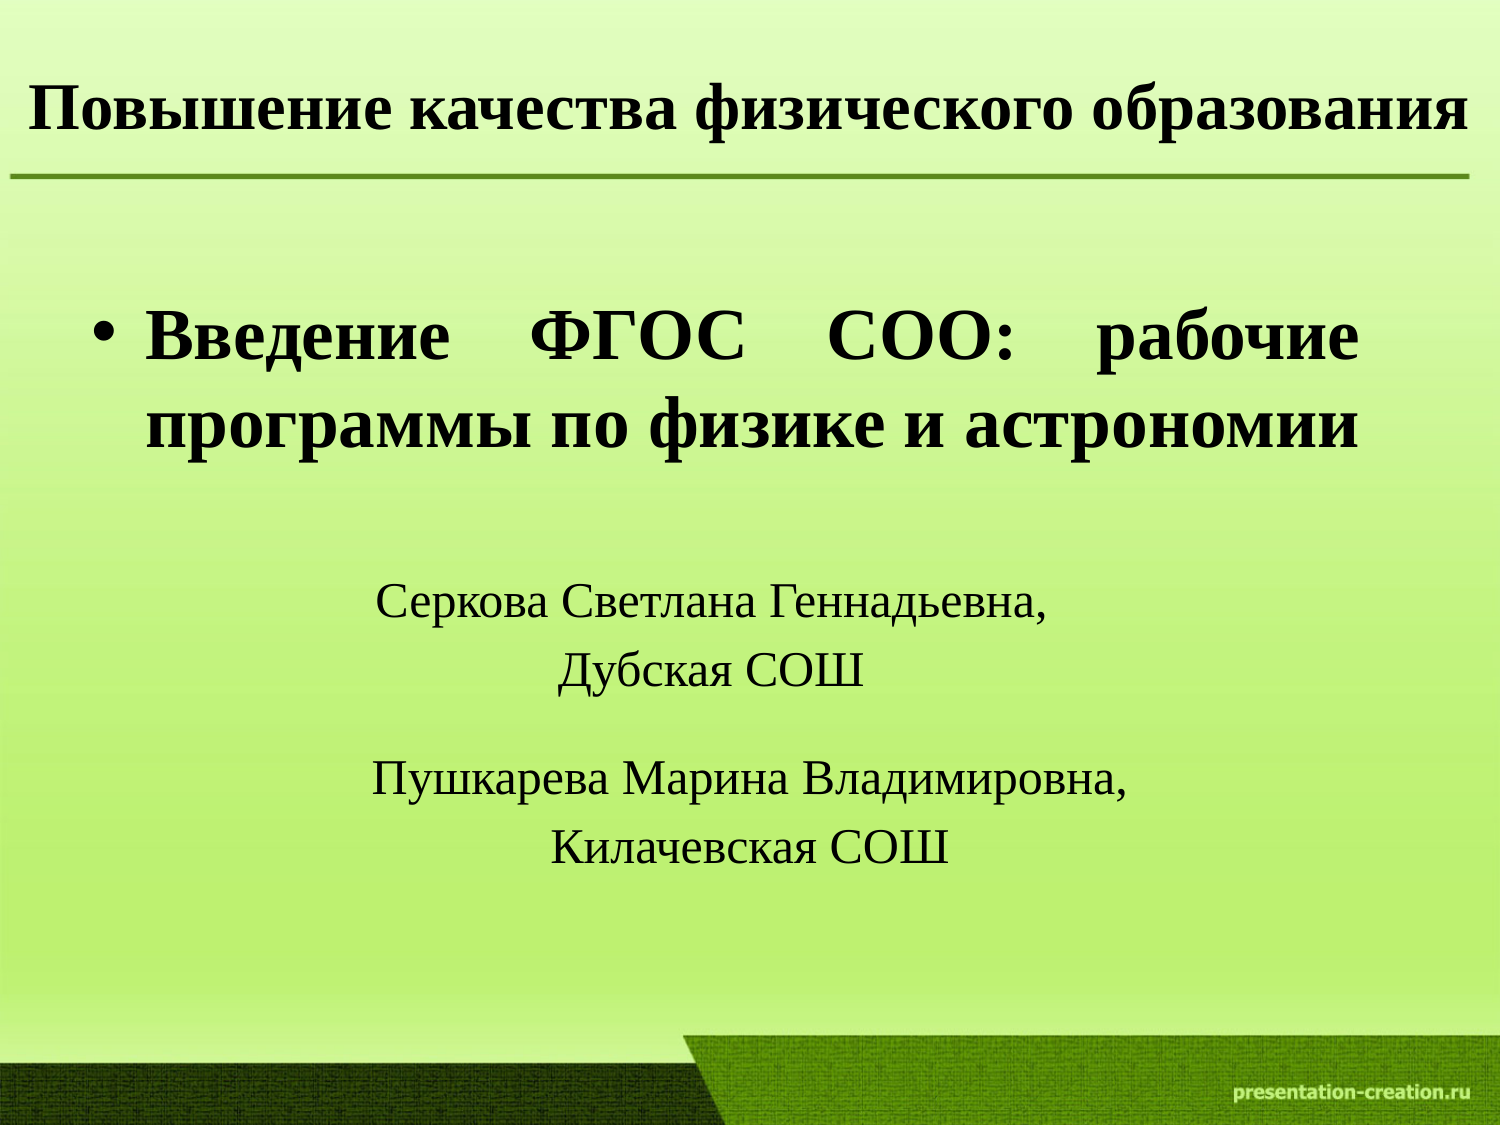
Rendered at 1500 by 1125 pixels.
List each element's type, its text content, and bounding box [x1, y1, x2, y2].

list Введение ФГОС СОО: рабочие программы по физике и астрономии [76, 278, 1376, 551]
text_box Пушкарева Марина Владимировна, Килачевская СОШ [318, 727, 1182, 881]
picture [0, 191, 1500, 1125]
text_box Серкова Светлана Геннадьевна, Дубская СОШ [336, 550, 1087, 704]
title Повышение качества физического образования [0, 3, 1500, 191]
